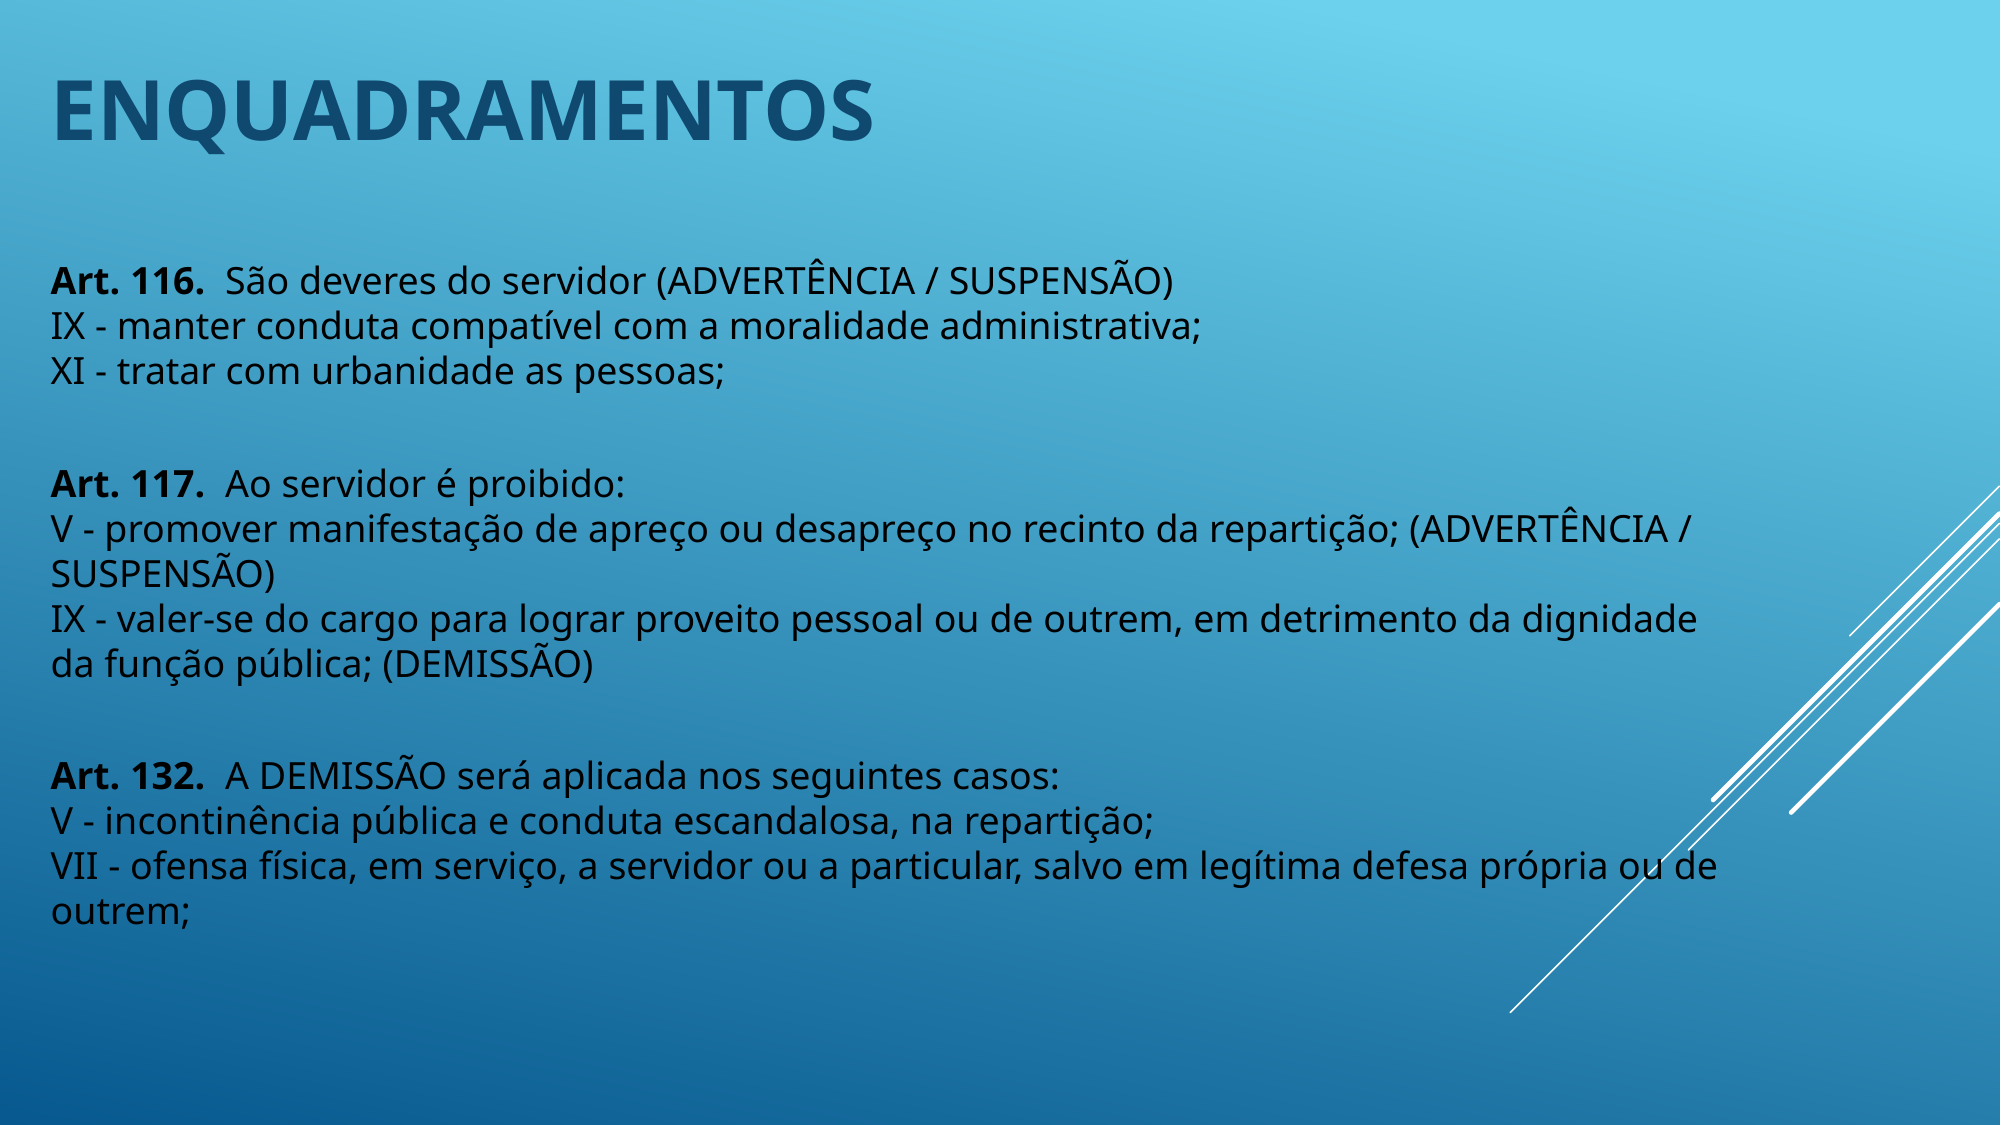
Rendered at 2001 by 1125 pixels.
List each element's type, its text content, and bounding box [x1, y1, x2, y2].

text_box ENQUADRAMENTOS Art. 116. São deveres do servidor (ADVERTÊNCIA / SUSPENSÃO) IX - manter conduta compatível com a moralidade administrativa; XI - tratar com urbanidade as pessoas; Art. 117. Ao servidor é proibido: V - promover manifestação de apreço ou desapreço no recinto da repartição; (ADVERTÊNCIA / SUSPENSÃO) IX - valer-se do cargo para lograr proveito pessoal ou de outrem, em detrimento da dignidade da função pública; (DEMISSÃO) Art. 132. A DEMISSÃO será aplicada nos seguintes casos: V - incontinência pública e conduta escandalosa, na repartição; VII - ofensa física, em serviço, a servidor ou a particular, salvo em legítima defesa própria ou de outrem; [35, 49, 1759, 1000]
